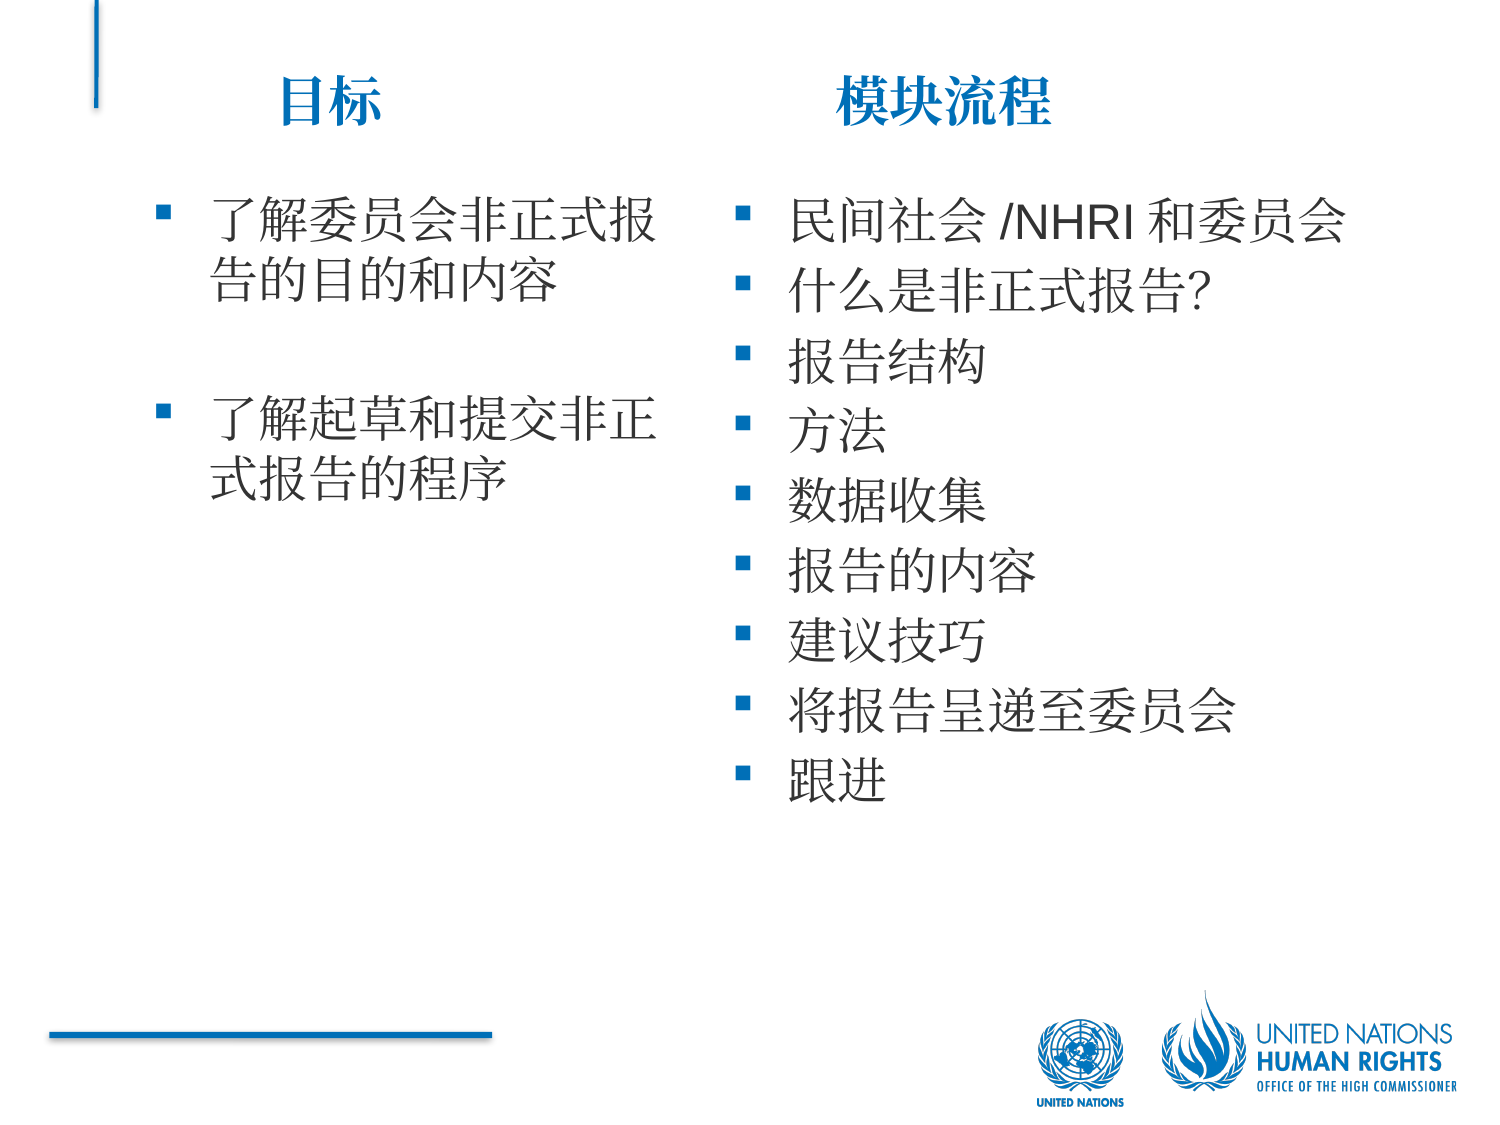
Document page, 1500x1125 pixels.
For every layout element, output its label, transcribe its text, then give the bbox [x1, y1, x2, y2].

text_box 模块流程 [820, 60, 1068, 140]
text_box 目标 [259, 60, 398, 140]
text_box 民间社会/NHRI和委员会 什么是非正式报告？ 报告结构 方法 数据收集 报告的内容 建议技巧 将报告呈递至委员会 跟进 [716, 182, 1461, 1125]
text_box 了解委员会非正式报告的目的和内容 了解起草和提交非正式报告的程序 [137, 180, 675, 516]
